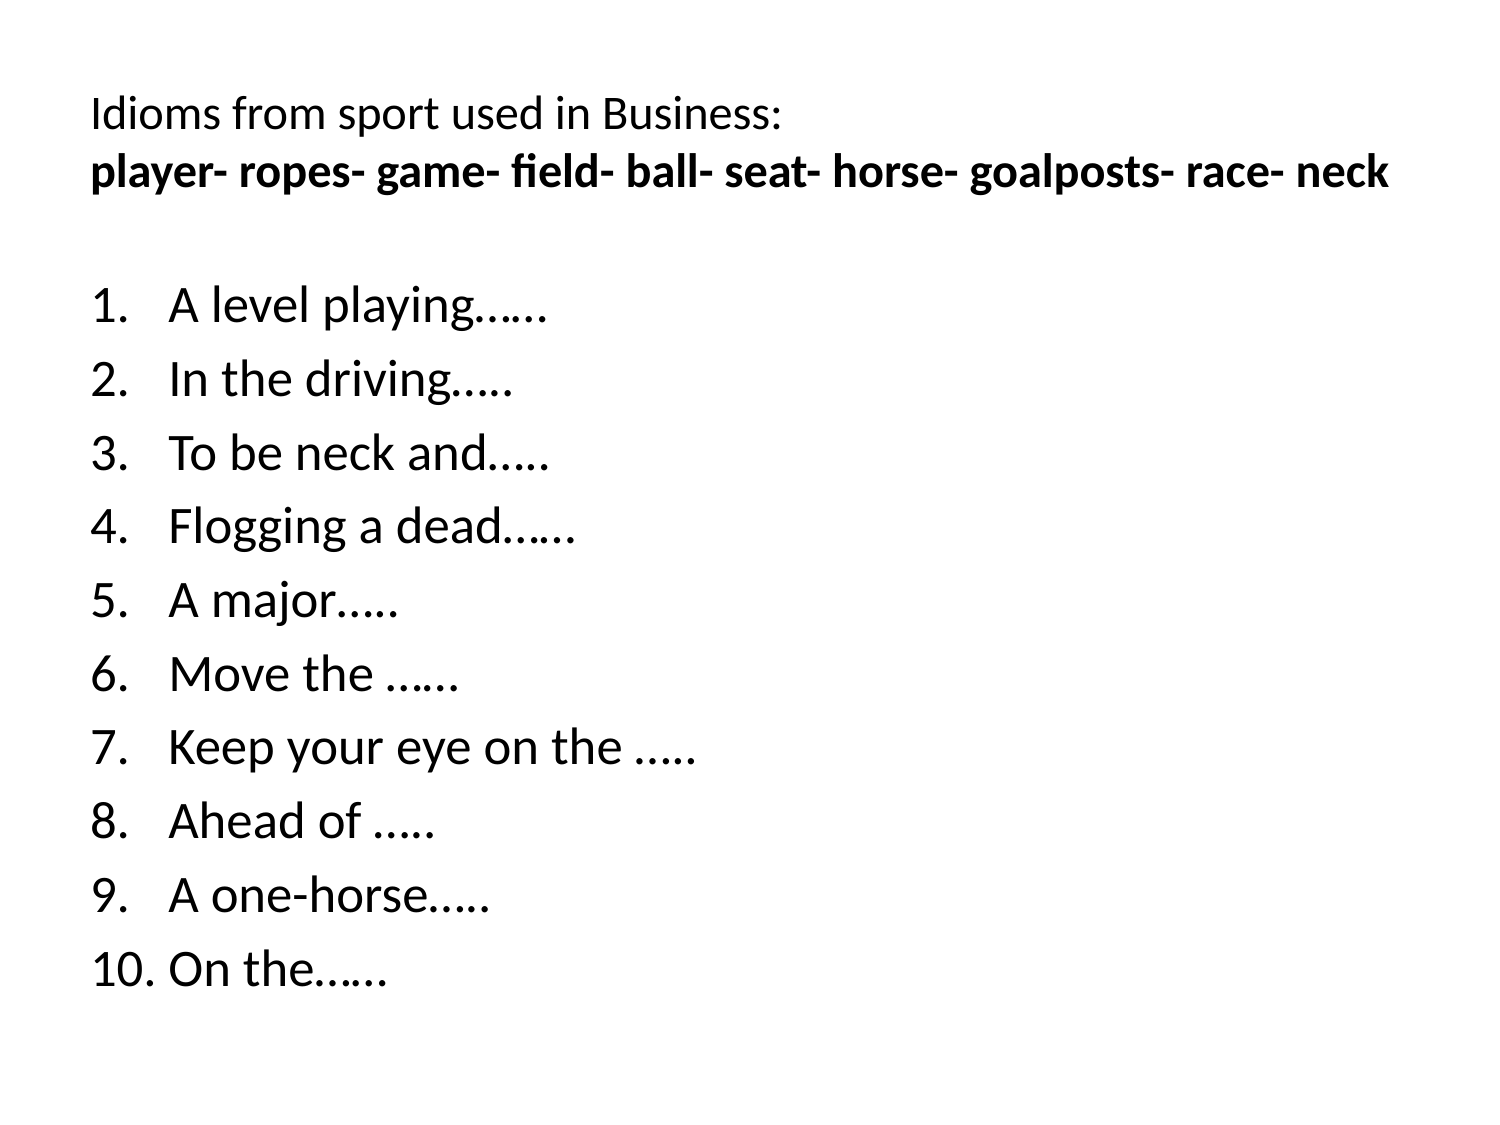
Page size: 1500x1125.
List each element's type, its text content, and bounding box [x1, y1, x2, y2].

list A level playing…… In the driving….. To be neck and….. Flogging a dead…… A major….. Move the …… Keep your eye on the ….. Ahead of ….. A one-horse….. On the…… [75, 262, 1425, 1005]
title Idioms from sport used in Business: player- ropes- game- field- ball- seat- horse- goalposts- race- neck [75, 45, 1425, 233]
